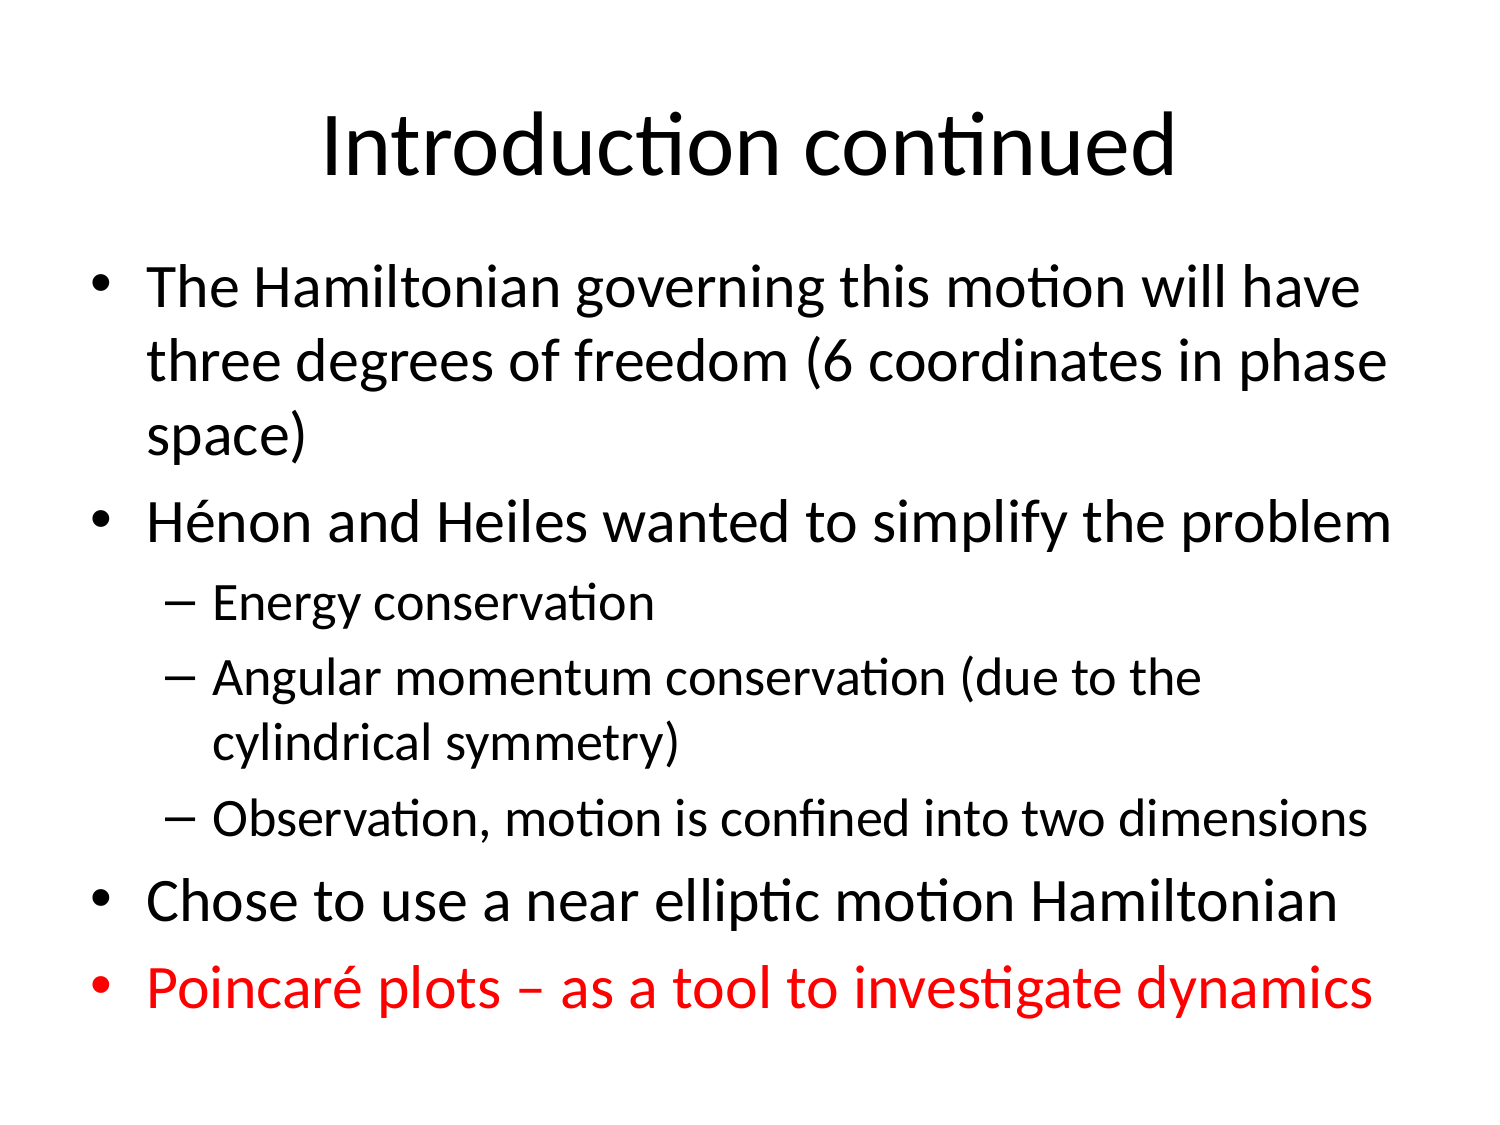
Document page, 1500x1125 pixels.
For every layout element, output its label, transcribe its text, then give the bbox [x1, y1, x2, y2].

list The Hamiltonian governing this motion will have three degrees of freedom (6 coordinates in phase space) Hénon and Heiles wanted to simplify the problem Energy conservation Angular momentum conservation (due to the cylindrical symmetry) Observation, motion is confined into two dimensions Chose to use a near elliptic motion Hamiltonian Poincaré plots – as a tool to investigate dynamics [75, 237, 1425, 1063]
title Introduction continued [75, 45, 1425, 233]
